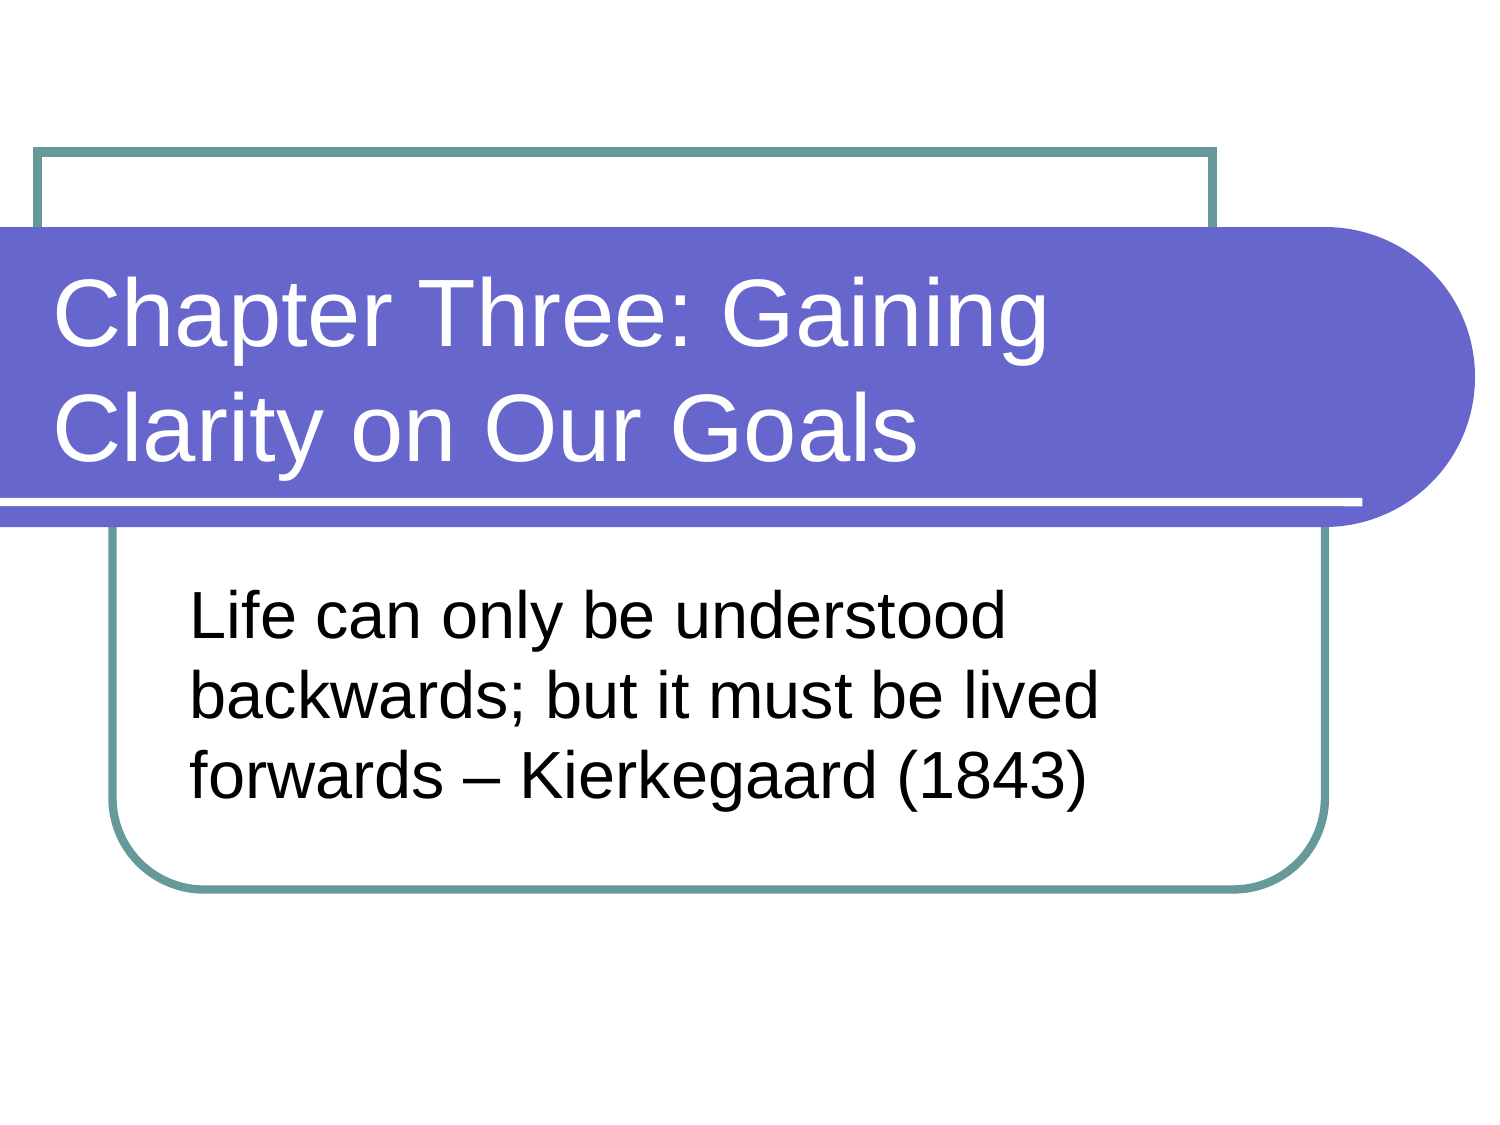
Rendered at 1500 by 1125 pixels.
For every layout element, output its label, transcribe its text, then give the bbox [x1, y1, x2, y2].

subtitle Life can only be understood backwards; but it must be lived forwards – Kierkegaard (1843) [174, 564, 1263, 840]
title Chapter Three: Gaining Clarity on Our Goals [37, 233, 1363, 499]
